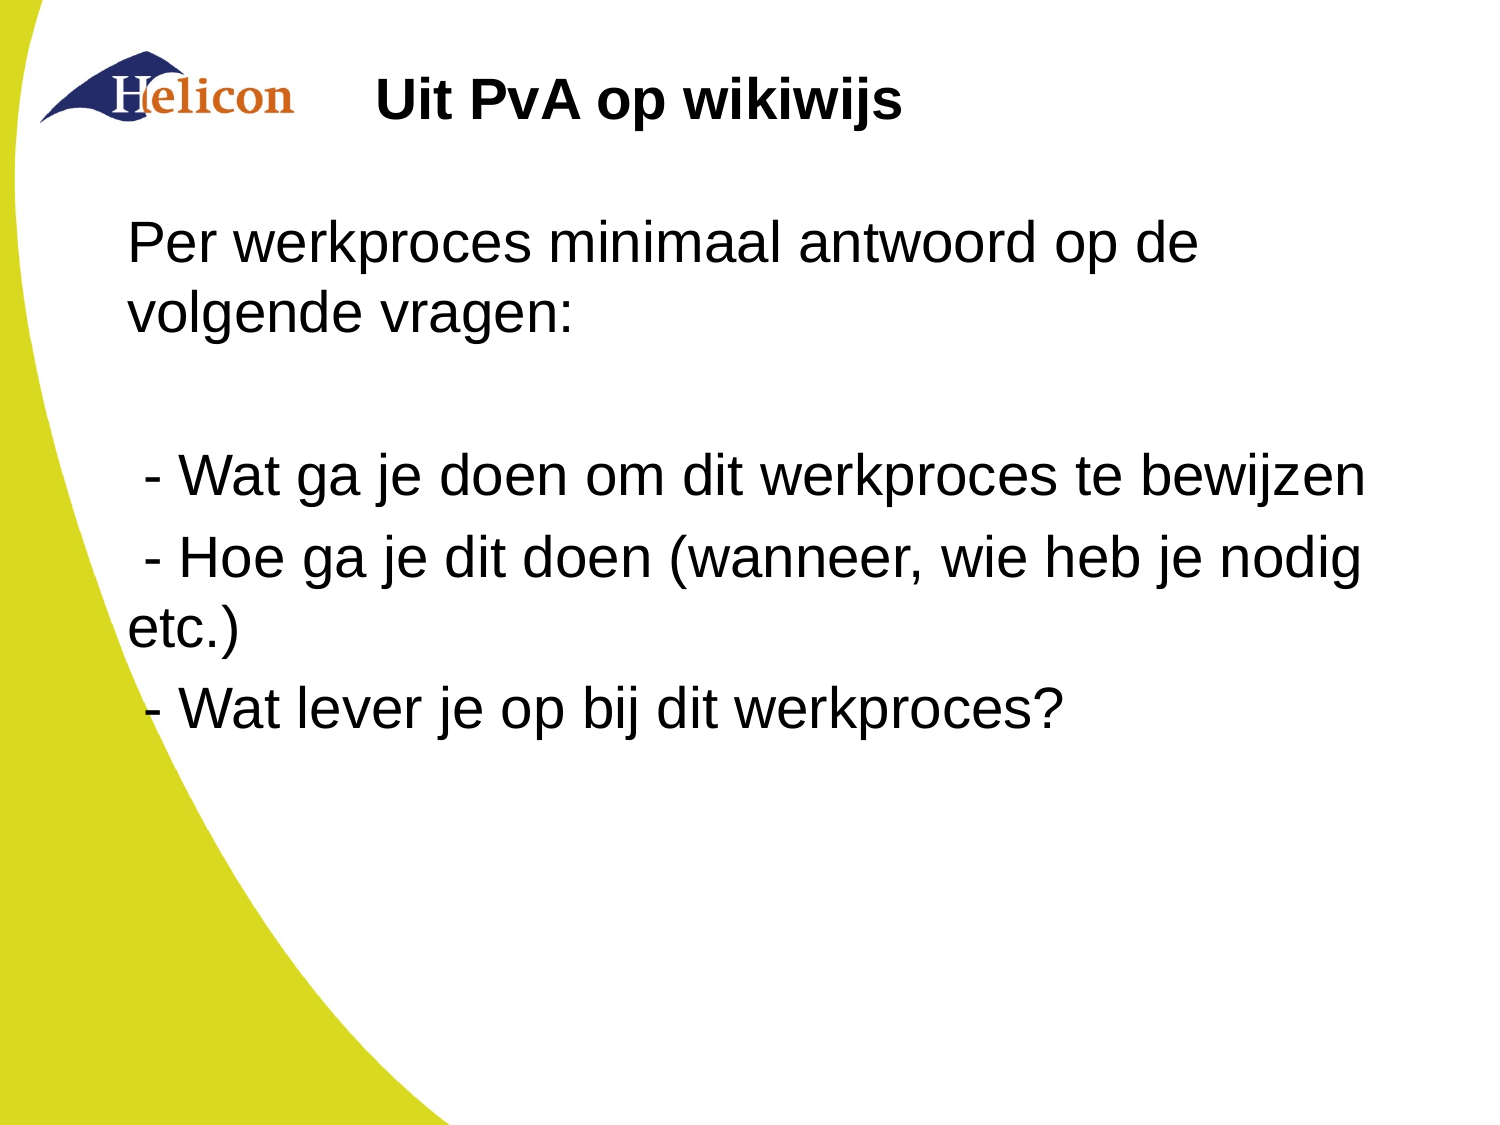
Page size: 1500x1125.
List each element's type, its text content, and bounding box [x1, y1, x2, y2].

list Per werkproces minimaal antwoord op de volgende vragen: - Wat ga je doen om dit werkproces te bewijzen - Hoe ga je dit doen (wanneer, wie heb je nodig etc.) - Wat lever je op bij dit werkproces? [112, 196, 1425, 1005]
title Uit PvA op wikiwijs [360, 42, 1500, 149]
picture [0, 0, 1500, 1125]
